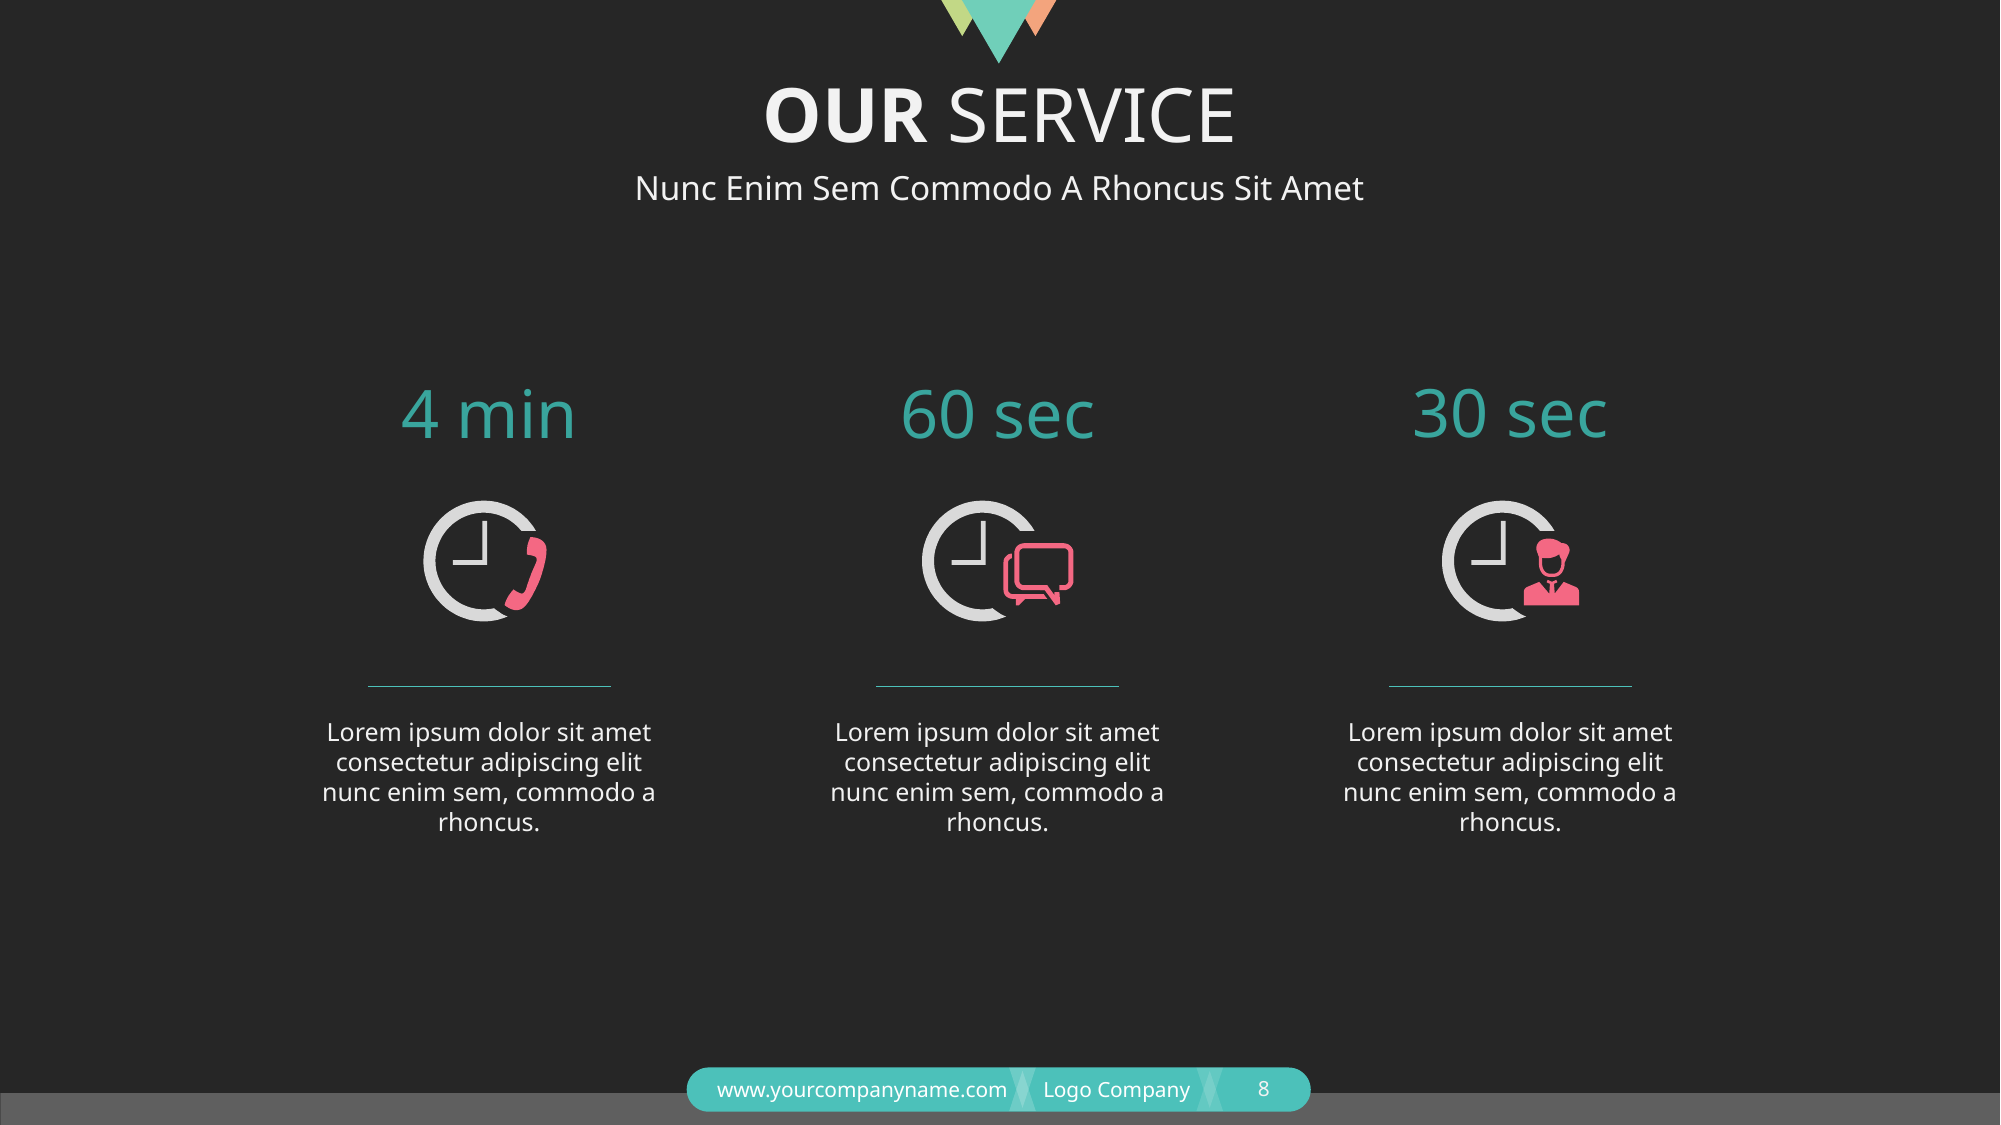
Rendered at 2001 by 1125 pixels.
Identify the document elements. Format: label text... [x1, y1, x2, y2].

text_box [1003, 543, 1074, 606]
text_box 60 sec [839, 363, 1157, 460]
text_box 4 min [350, 363, 629, 460]
text_box Lorem ipsum dolor sit amet consectetur adipiscing elit nunc enim sem, commodo a rhoncus. [302, 709, 677, 844]
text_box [921, 500, 1035, 622]
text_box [1441, 500, 1555, 622]
text_box [536, 537, 547, 589]
text_box Lorem ipsum dolor sit amet consectetur adipiscing elit nunc enim sem, commodo a rhoncus. [810, 709, 1185, 844]
text_box 30 sec [1362, 363, 1659, 458]
list Nunc Enim Sem Commodo A Rhoncus Sit Amet [265, 166, 1735, 213]
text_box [423, 500, 536, 622]
slide_number 8 [1225, 1067, 1302, 1112]
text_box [1523, 538, 1579, 606]
title OUR SERVICE [265, 77, 1735, 160]
text_box Lorem ipsum dolor sit amet consectetur adipiscing elit nunc enim sem, commodo a rhoncus. [1323, 709, 1698, 844]
